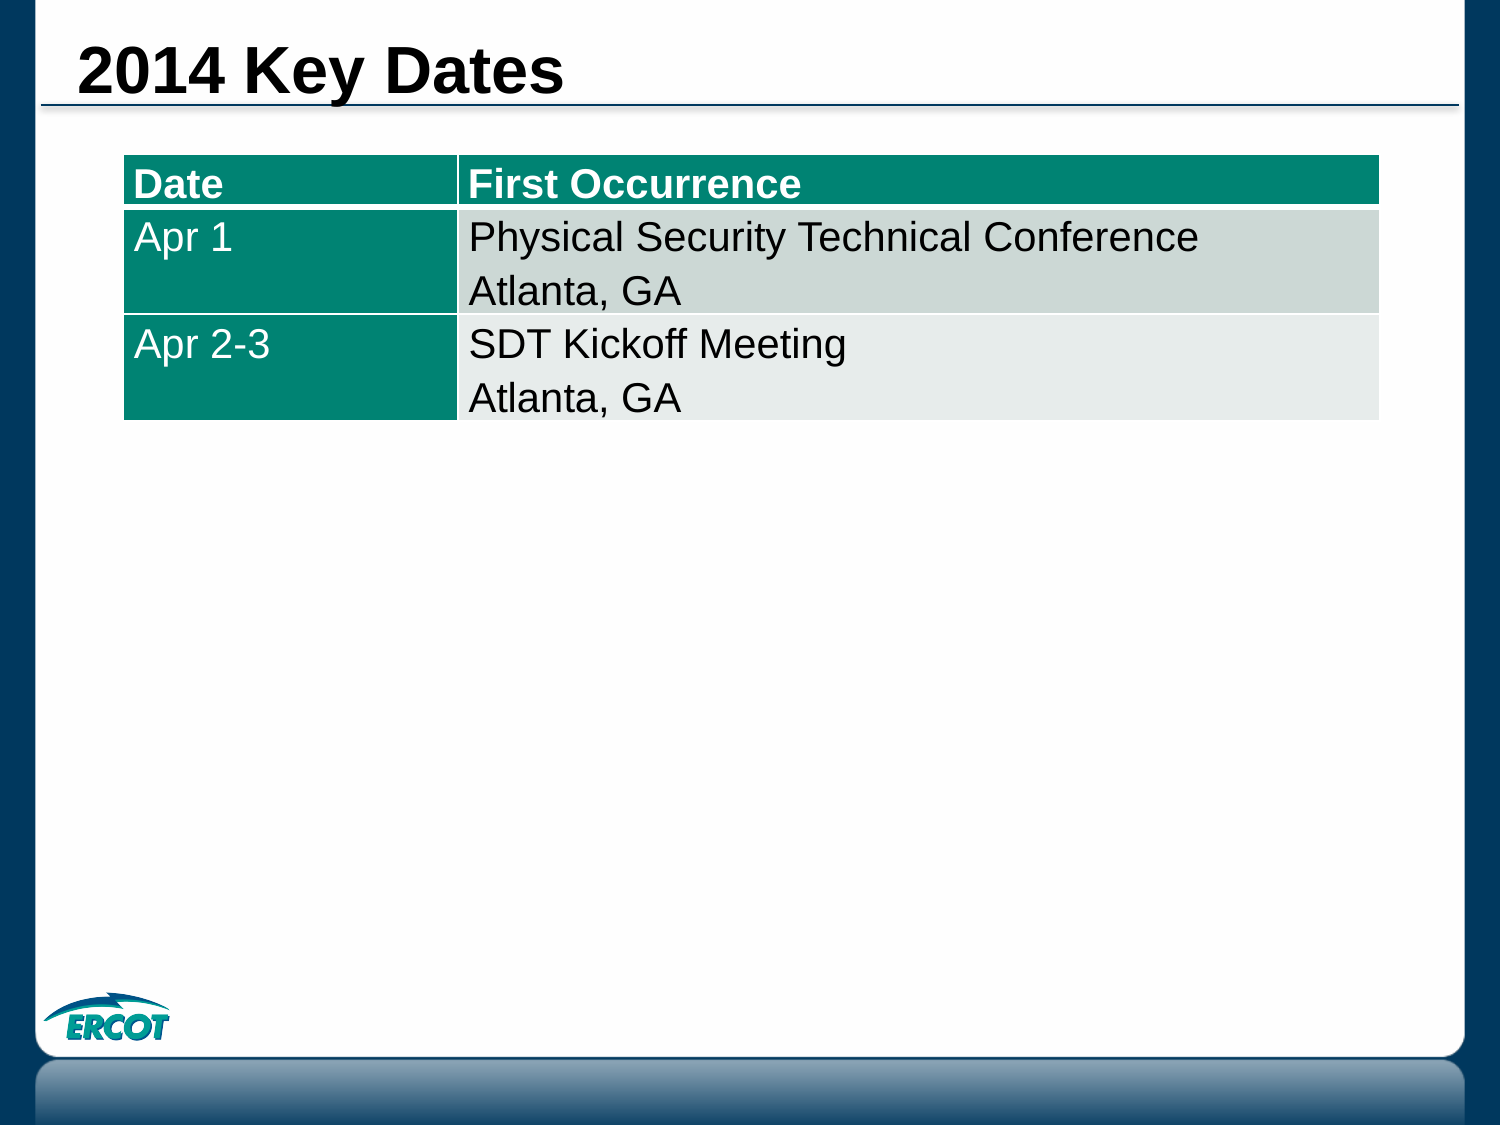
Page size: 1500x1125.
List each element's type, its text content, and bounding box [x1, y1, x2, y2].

table_cell Physical Security Technical Conference Atlanta, GA [459, 210, 1379, 313]
table_cell Apr 1 [124, 210, 457, 313]
picture [35, 0, 1465, 1125]
table_header First Occurrence [459, 155, 1379, 204]
table_header Date [124, 155, 457, 204]
table_cell SDT Kickoff Meeting Atlanta, GA [459, 315, 1379, 420]
table_cell Apr 2-3 [124, 315, 457, 420]
title 2014 Key Dates [62, 29, 1448, 106]
